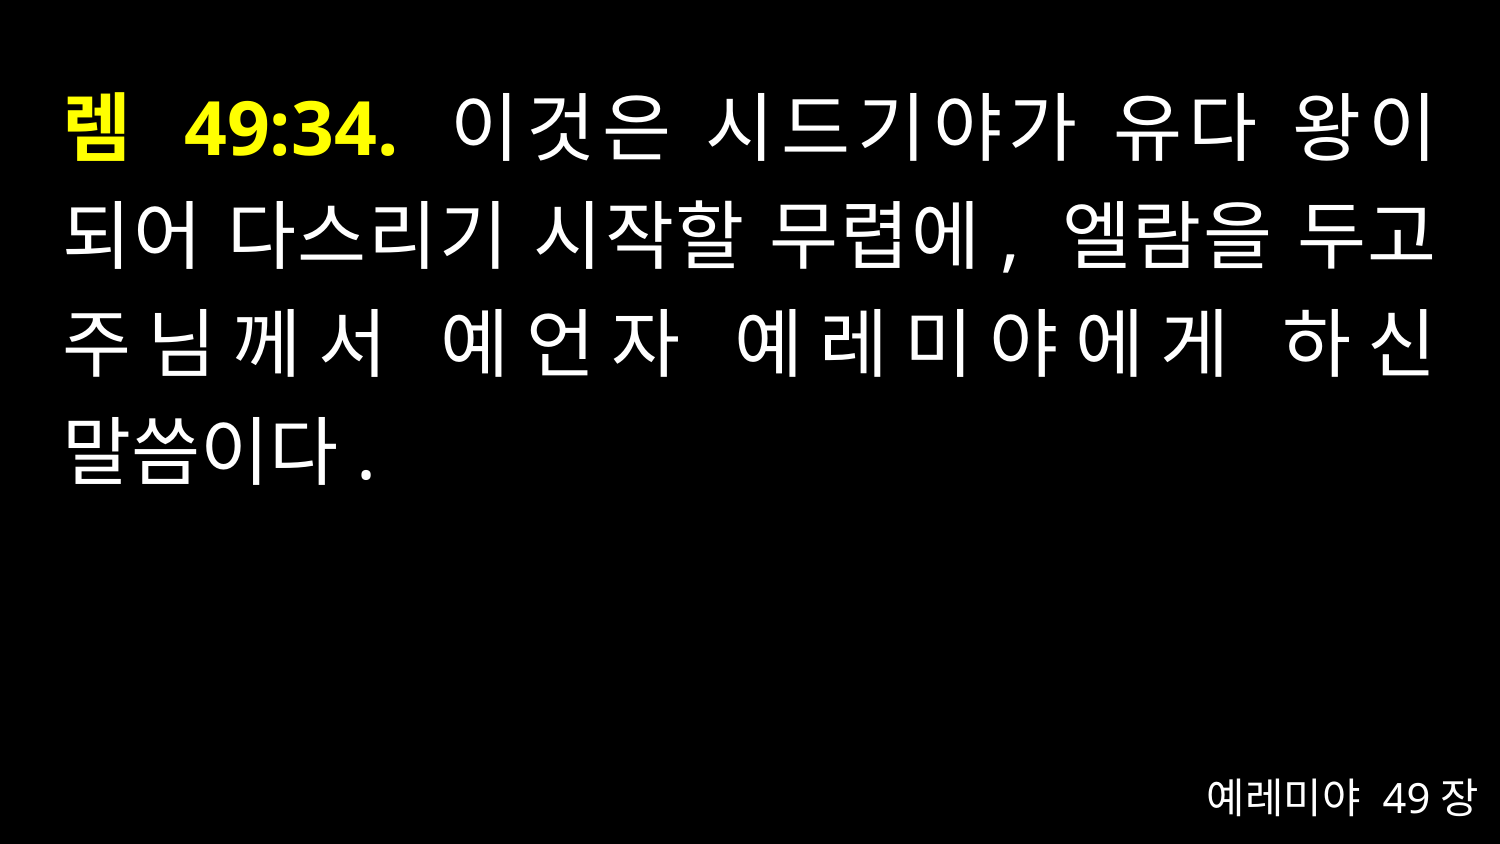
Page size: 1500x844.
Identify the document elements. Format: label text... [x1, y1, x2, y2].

title 렘 49:34. 이것은 시드기야가 유다 왕이 되어 다스리기 시작할 무렵에, 엘람을 두고 주님께서 예언자 예레미야에게 하신 말씀이다. [0, 0, 1500, 844]
subtitle 예레미야 49장 [916, 770, 1500, 844]
